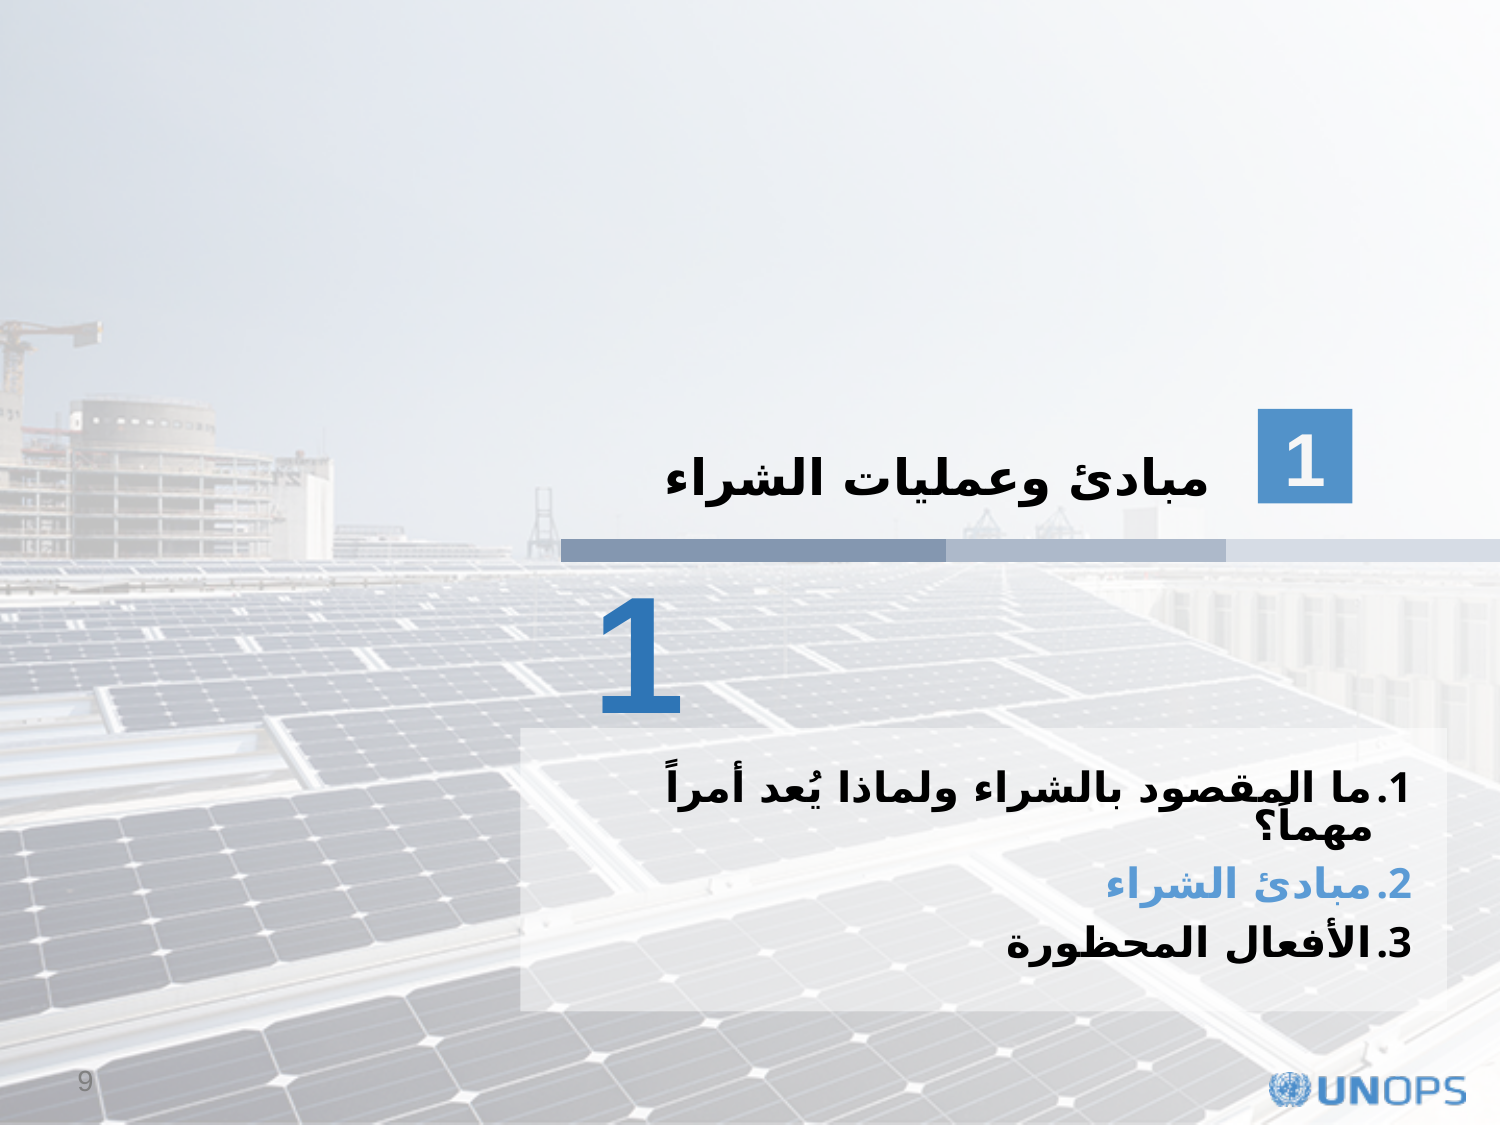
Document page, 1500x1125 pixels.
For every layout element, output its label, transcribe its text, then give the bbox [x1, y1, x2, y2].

text_box ما المقصود بالشراء ولماذا يُعد أمراً مهماً؟ مبادئ الشراء الأفعال المحظورة [520, 727, 1447, 1012]
text_box 1 [1257, 408, 1353, 504]
picture [1269, 1072, 1466, 1107]
list 1 [561, 562, 718, 727]
subtitle مبادئ وعمليات الشراء [375, 444, 1226, 504]
